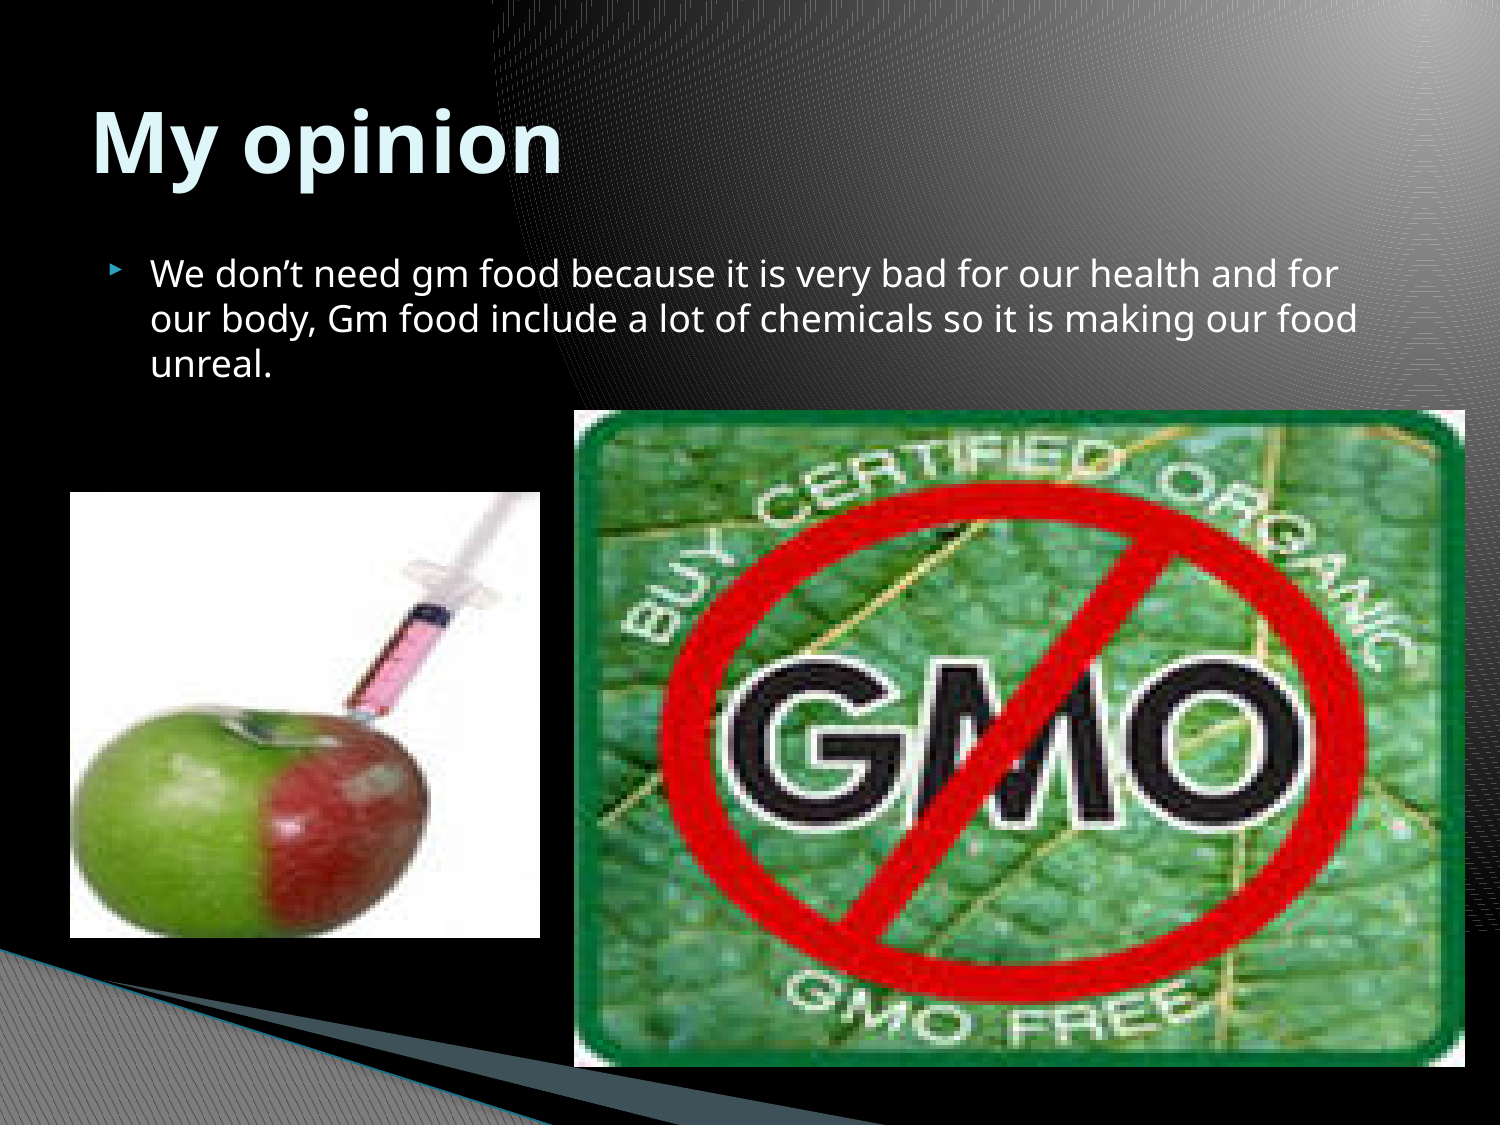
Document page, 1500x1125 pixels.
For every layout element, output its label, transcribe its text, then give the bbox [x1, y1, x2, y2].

title My opinion [75, 45, 1425, 233]
list We don’t need gm food because it is very bad for our health and for our body, Gm food include a lot of chemicals so it is making our food unreal. [75, 243, 1425, 986]
picture [70, 491, 540, 938]
picture [0, 952, 543, 1125]
picture [573, 409, 1466, 1067]
